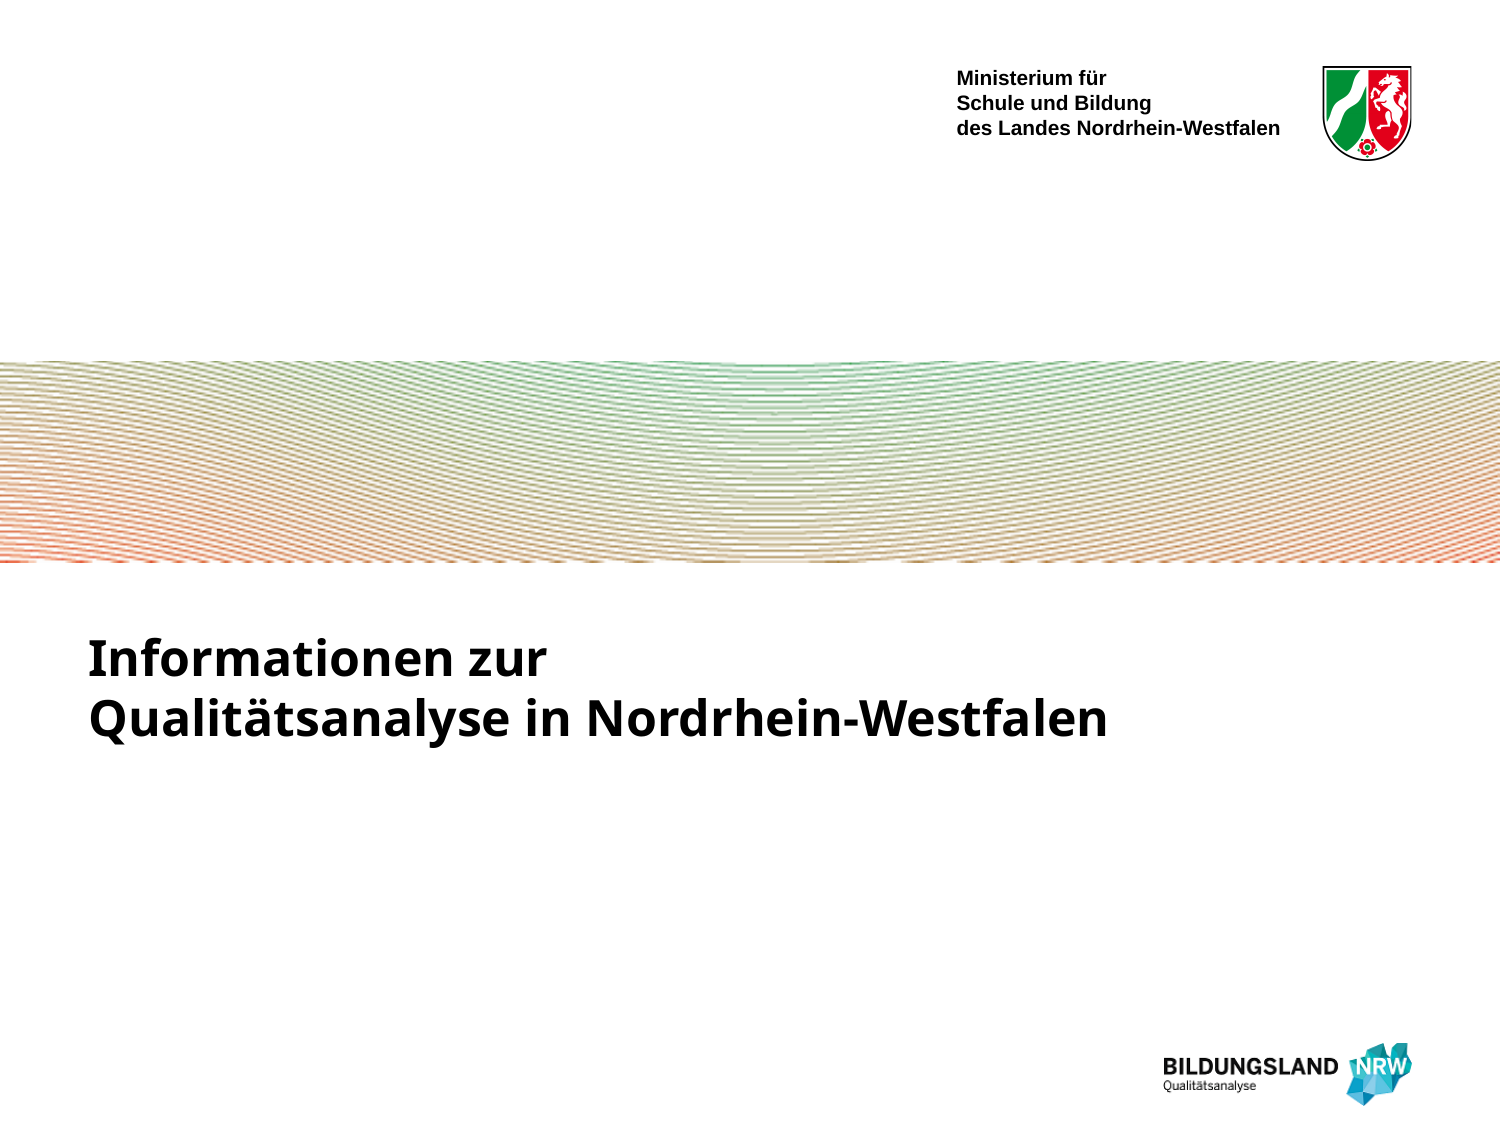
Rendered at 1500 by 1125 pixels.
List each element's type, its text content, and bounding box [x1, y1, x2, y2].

picture [0, 361, 1500, 563]
picture [1163, 1043, 1412, 1106]
picture [1320, 66, 1412, 161]
title Informationen zur Qualitätsanalyse in Nordrhein-Westfalen [88, 571, 1412, 807]
